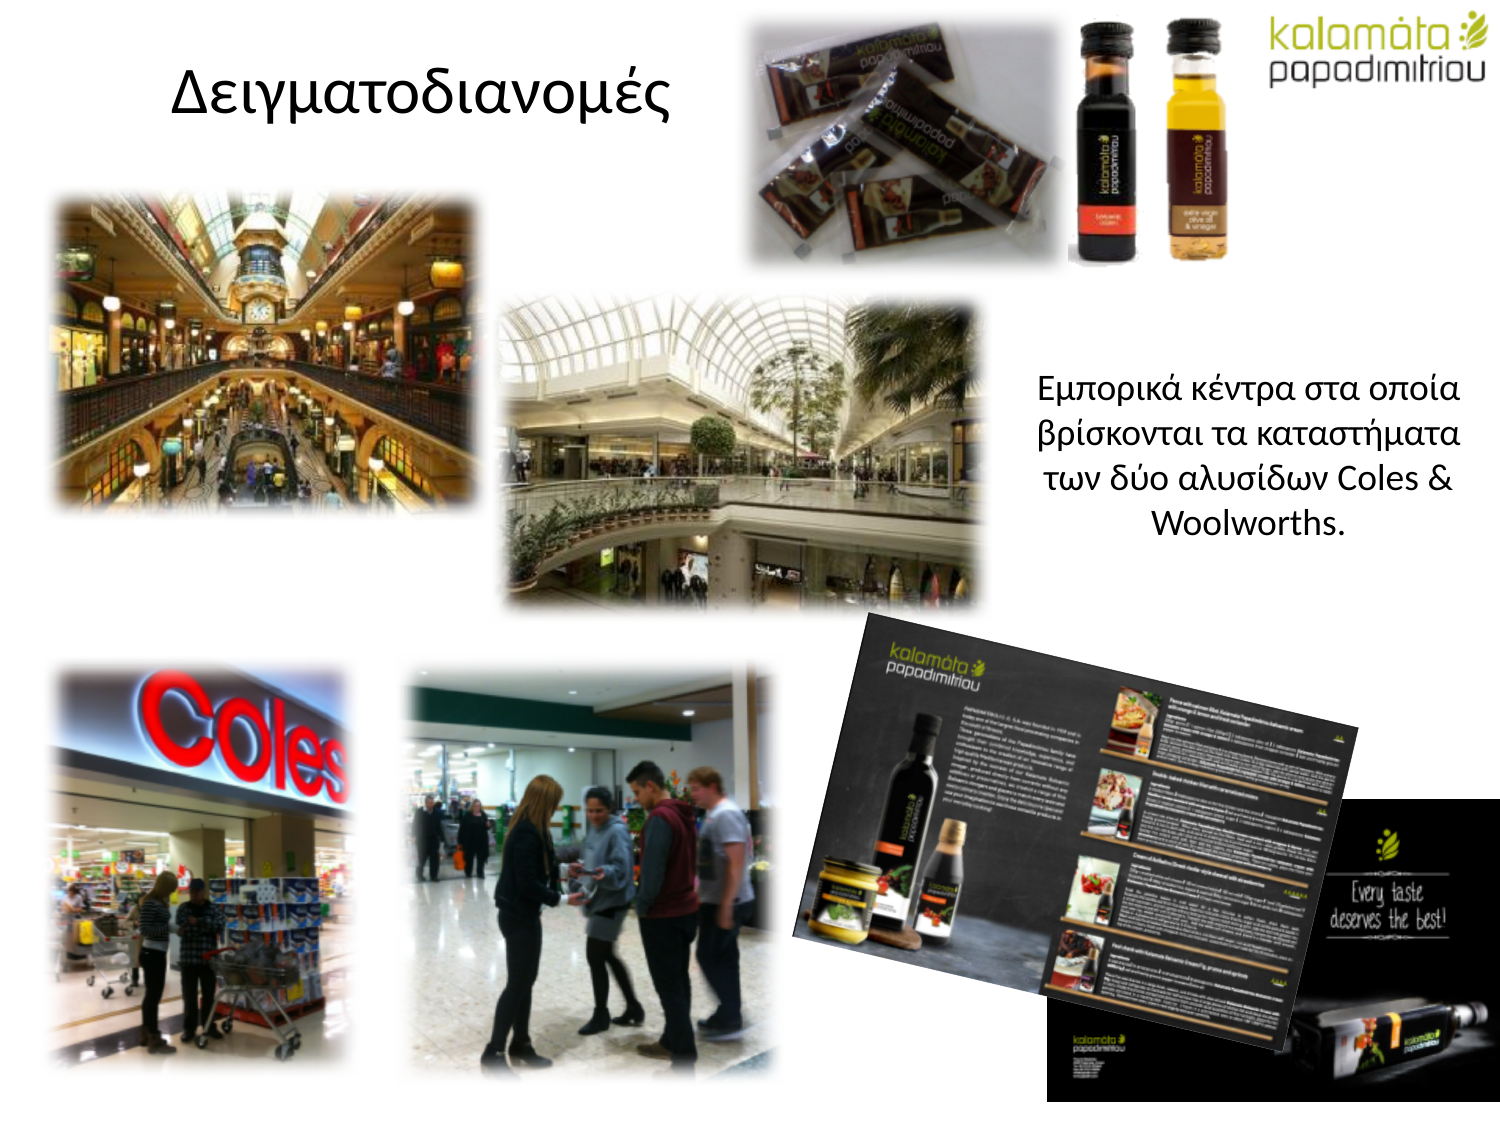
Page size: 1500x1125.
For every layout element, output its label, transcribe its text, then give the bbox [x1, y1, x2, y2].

picture [1257, 6, 1493, 91]
picture [40, 184, 1500, 1103]
picture [395, 654, 786, 1086]
text_box Εμπορικά κέντρα στα οποία βρίσκονται τα καταστήματα των δύο αλυσίδων Coles & Woolworths. [1021, 355, 1476, 551]
text_box Δειγματοδιανομές [0, 39, 727, 173]
picture [732, 0, 1254, 282]
picture [40, 654, 361, 1080]
